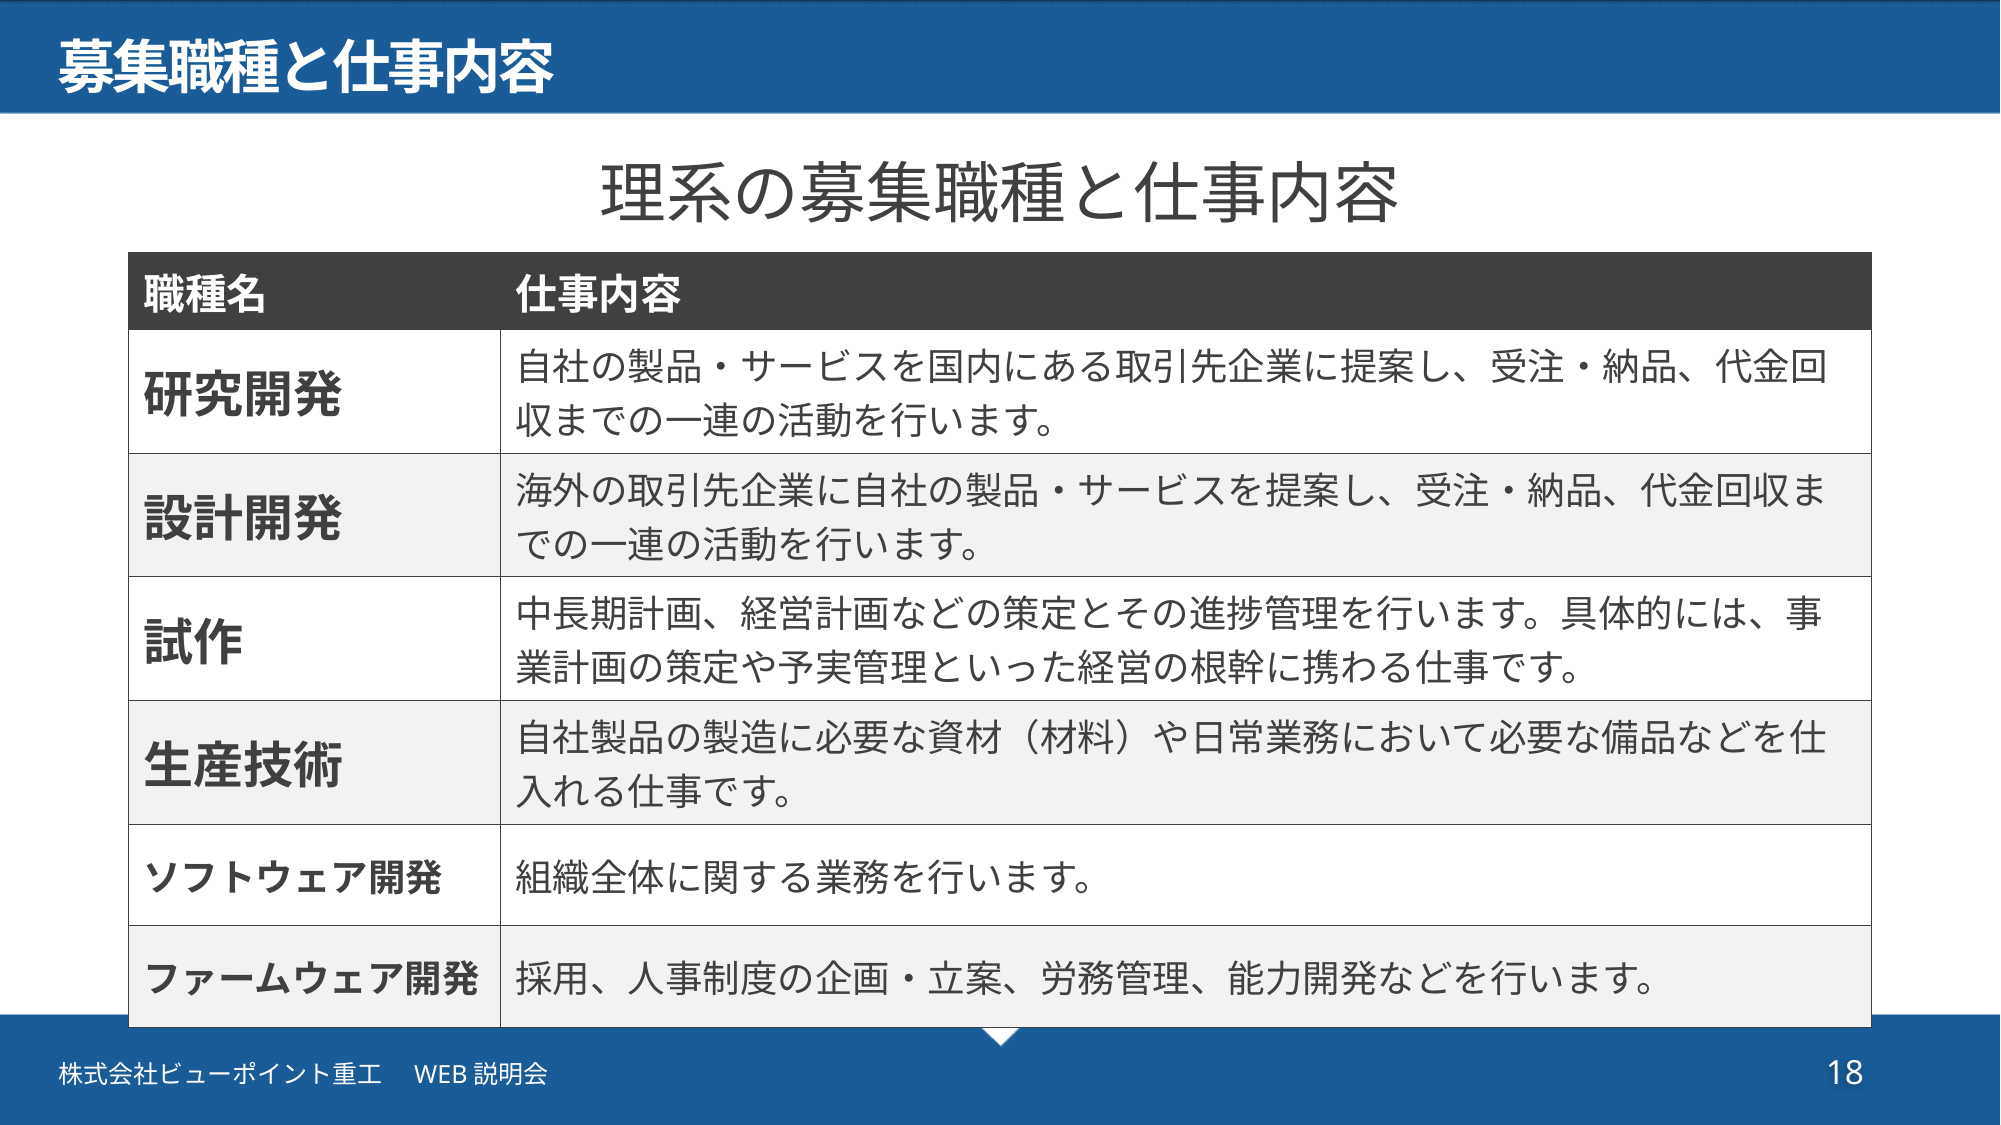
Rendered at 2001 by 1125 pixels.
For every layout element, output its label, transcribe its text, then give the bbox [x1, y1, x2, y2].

table_cell 設計開発 [129, 454, 500, 576]
table_cell 試作 [129, 577, 500, 700]
list 募集職種と仕事内容 [42, 30, 1226, 105]
picture [0, 0, 2000, 1125]
table_cell 生産技術 [129, 701, 500, 824]
table_cell 自社製品の製造に必要な資材（材料）や日常業務において必要な備品などを仕入れる仕事です。 [501, 701, 1871, 824]
text_box 理系の募集職種と仕事内容 [584, 143, 1416, 238]
table_cell 中長期計画、経営計画などの策定とその進捗管理を行います。具体的には、事業計画の策定や予実管理といった経営の根幹に携わる仕事です。 [501, 577, 1871, 700]
table_cell 自社の製品・サービスを国内にある取引先企業に提案し、受注・納品、代金回収までの一連の活動を行います。 [501, 330, 1871, 453]
table_cell 採用、人事制度の企画・立案、労務管理、能力開発などを行います。 [501, 926, 1871, 1027]
table_cell ファームウェア開発 [129, 926, 500, 1027]
table_cell 組織全体に関する業務を行います。 [501, 825, 1871, 925]
table_cell ソフトウェア開発 [129, 825, 500, 925]
table_header 仕事内容 [501, 253, 1871, 329]
table_cell 海外の取引先企業に自社の製品・サービスを提案し、受注・納品、代金回収までの一連の活動を行います。 [501, 454, 1871, 576]
table_header 職種名 [129, 253, 500, 329]
table_cell 研究開発 [129, 330, 500, 453]
